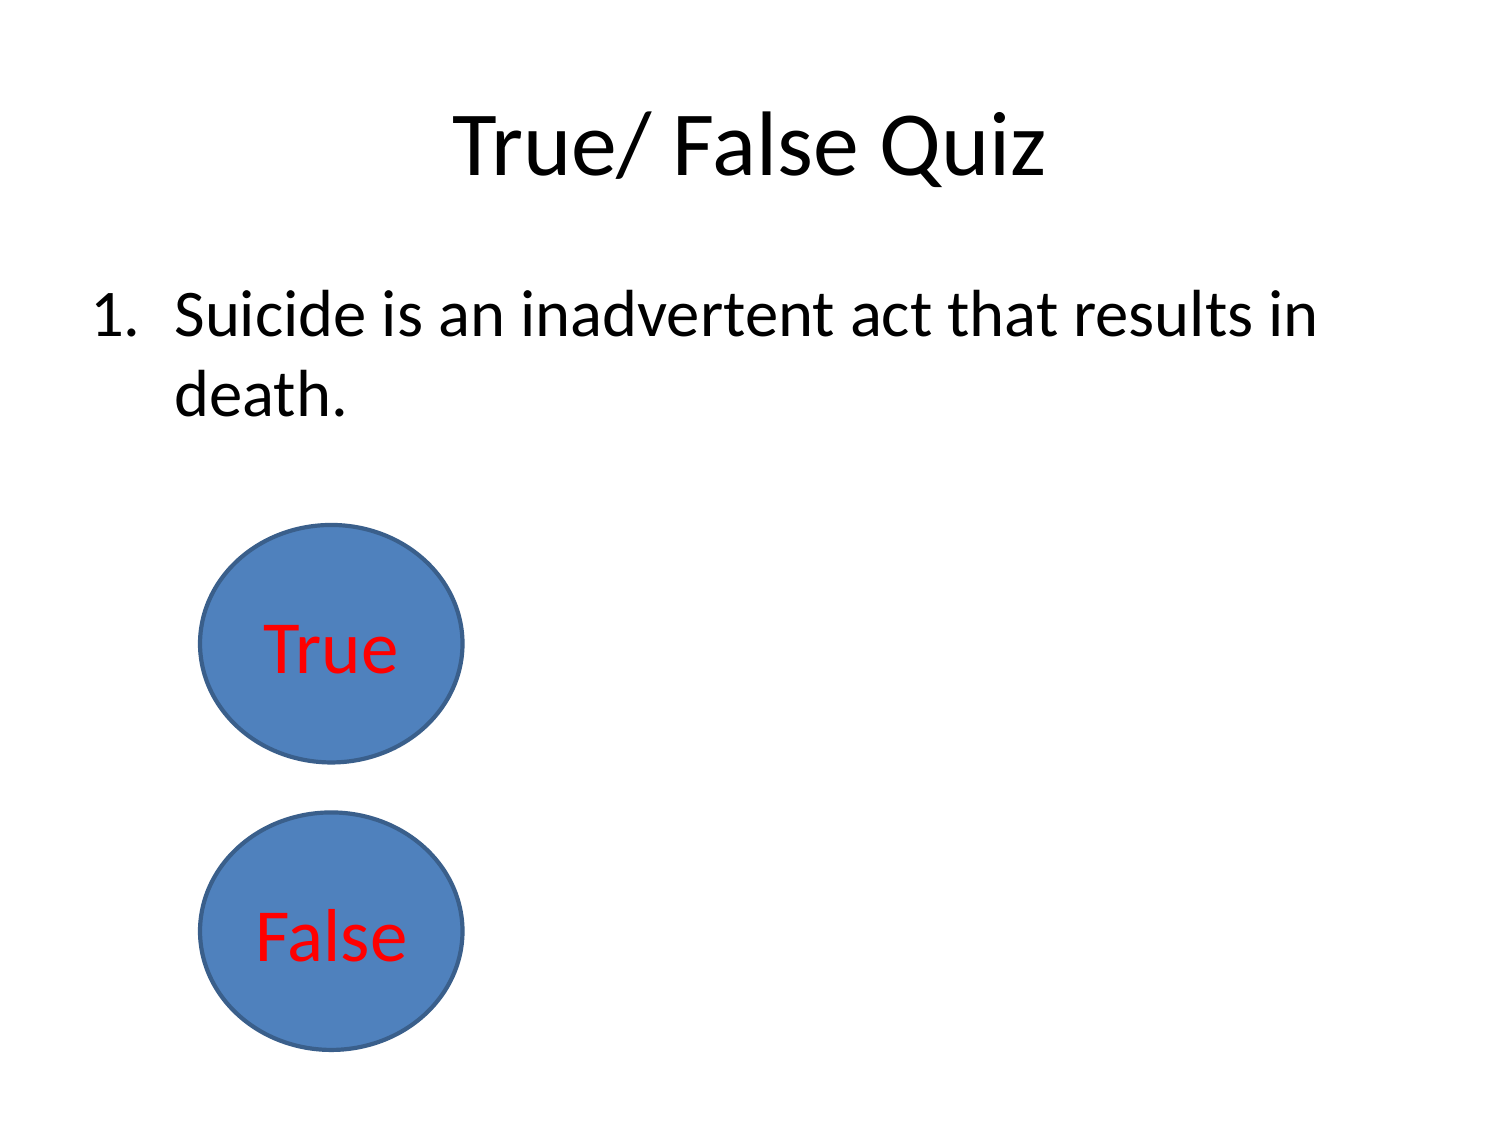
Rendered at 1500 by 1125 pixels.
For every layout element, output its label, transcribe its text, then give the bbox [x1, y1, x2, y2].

text_box True [197, 522, 465, 765]
list Suicide is an inadvertent act that results in death. [75, 262, 1425, 1005]
title True/ False Quiz [75, 45, 1425, 233]
text_box False [197, 810, 465, 1053]
